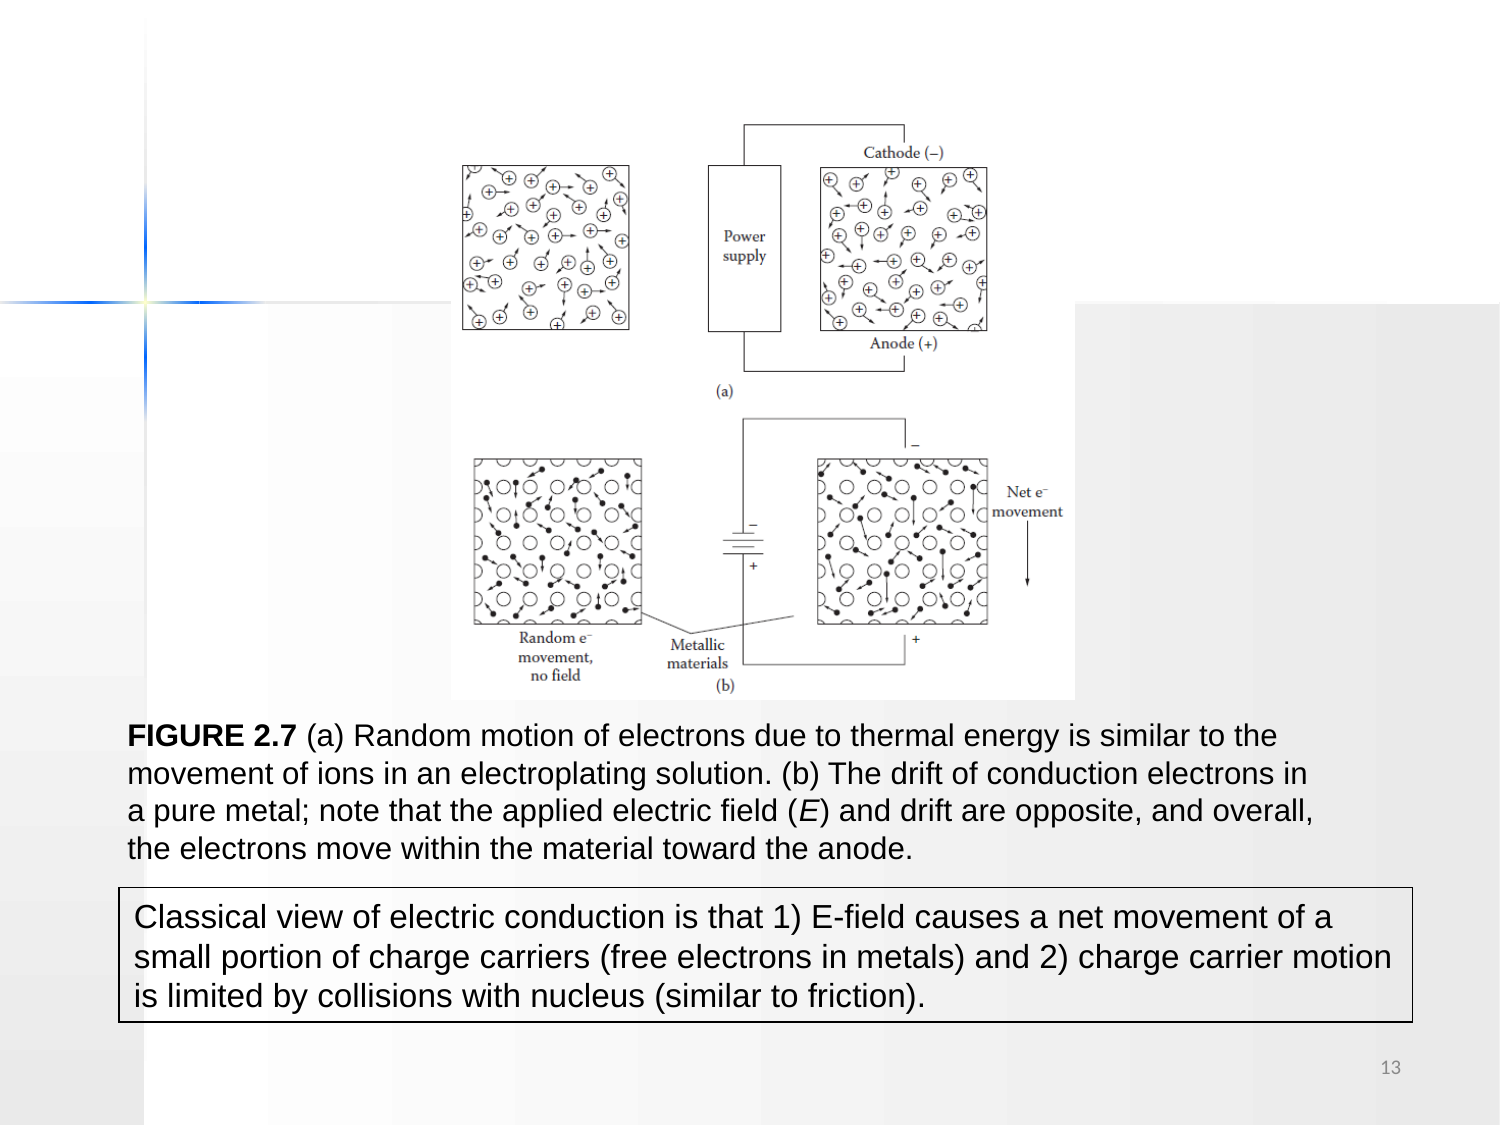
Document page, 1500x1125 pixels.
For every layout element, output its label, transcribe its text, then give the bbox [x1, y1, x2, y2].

text_box FIGURE 2.7 (a) Random motion of electrons due to thermal energy is similar to the movement of ions in an electroplating solution. (b) The drift of conduction electrons in a pure metal; note that the applied electric field (E) and drift are opposite, and overall, the electrons move within the material toward the anode. [112, 708, 1350, 873]
picture [451, 109, 1076, 701]
text_box Classical view of electric conduction is that 1) E-field causes a net movement of a small portion of charge carriers (free electrons in metals) and 2) charge carrier motion is limited by collisions with nucleus (similar to friction). [119, 887, 1413, 1022]
